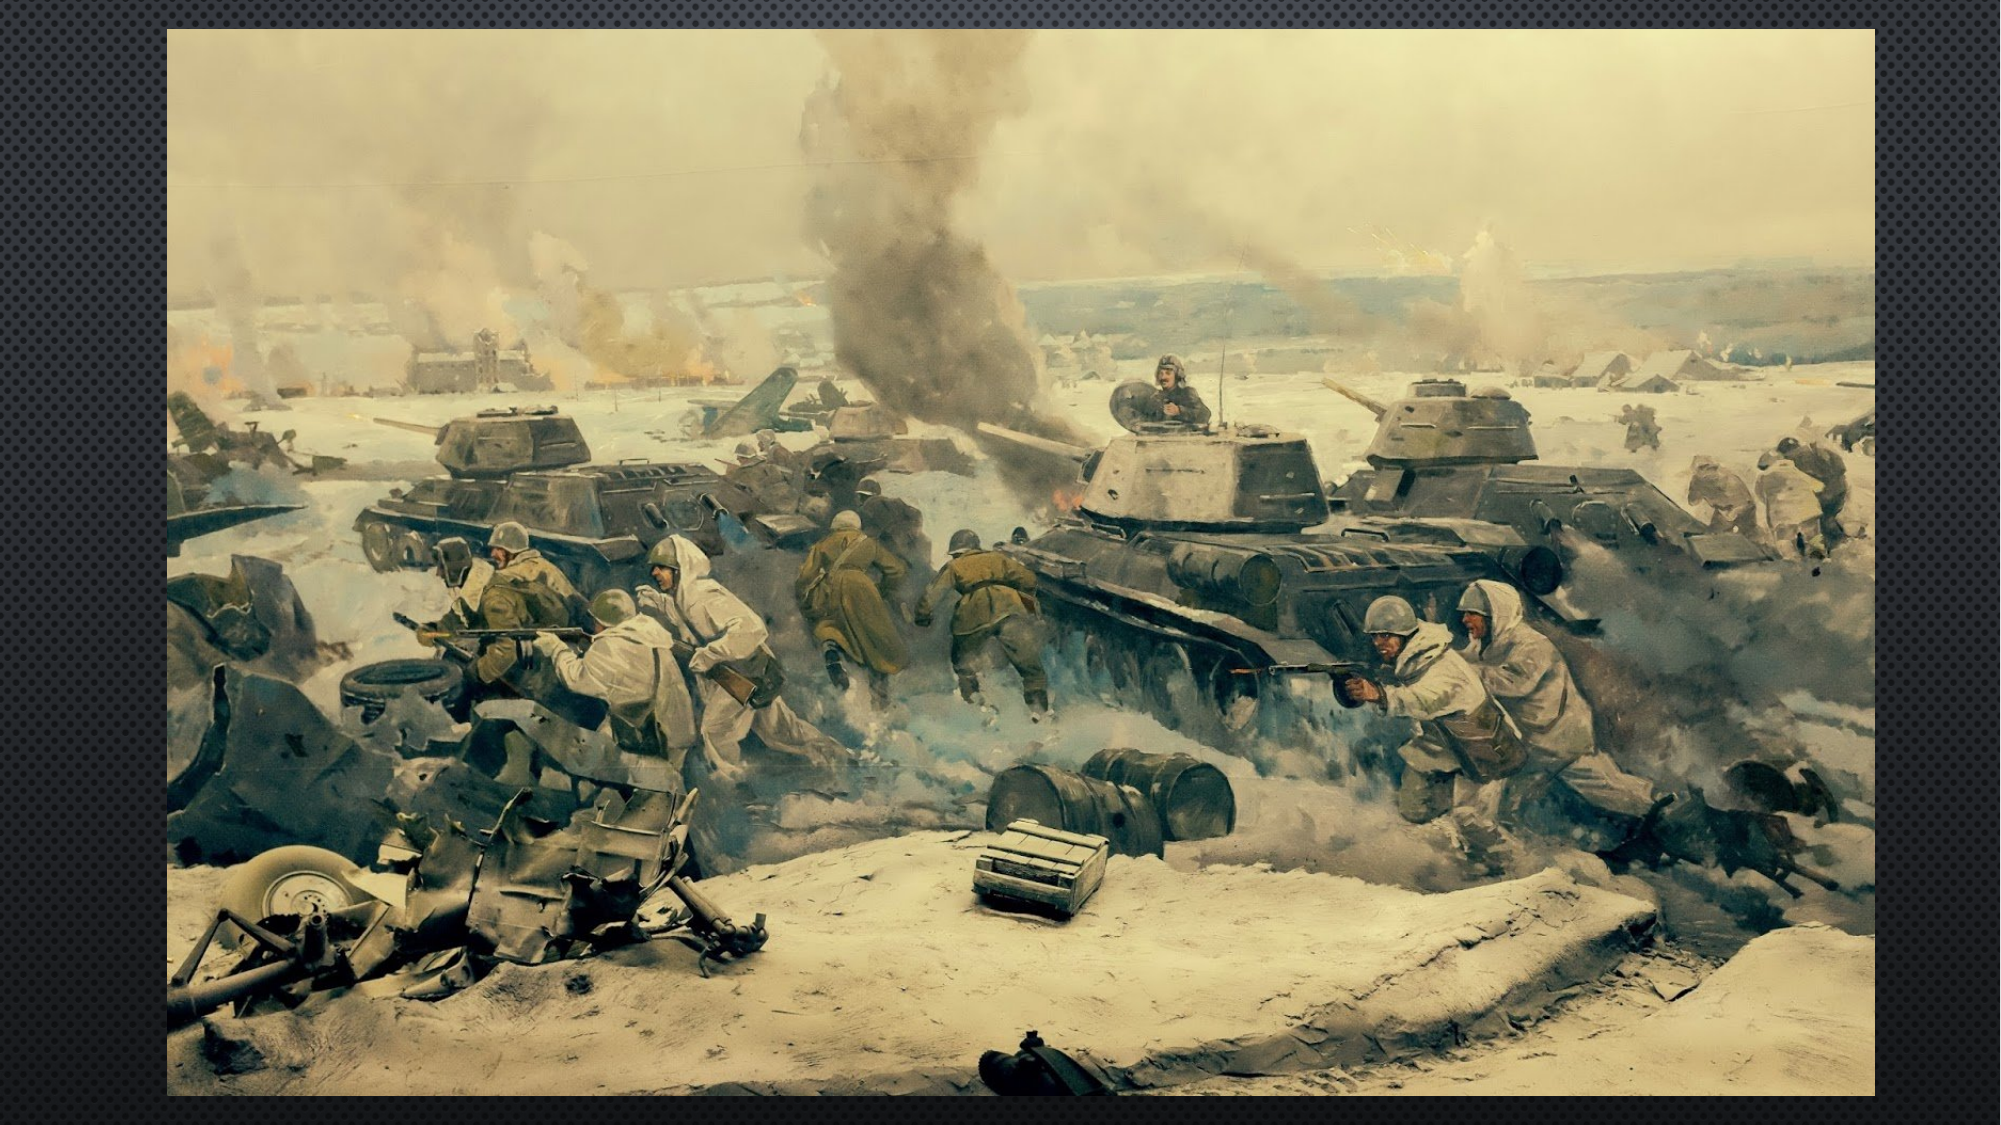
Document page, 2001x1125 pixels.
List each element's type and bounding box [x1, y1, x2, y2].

picture [166, 28, 1875, 1097]
